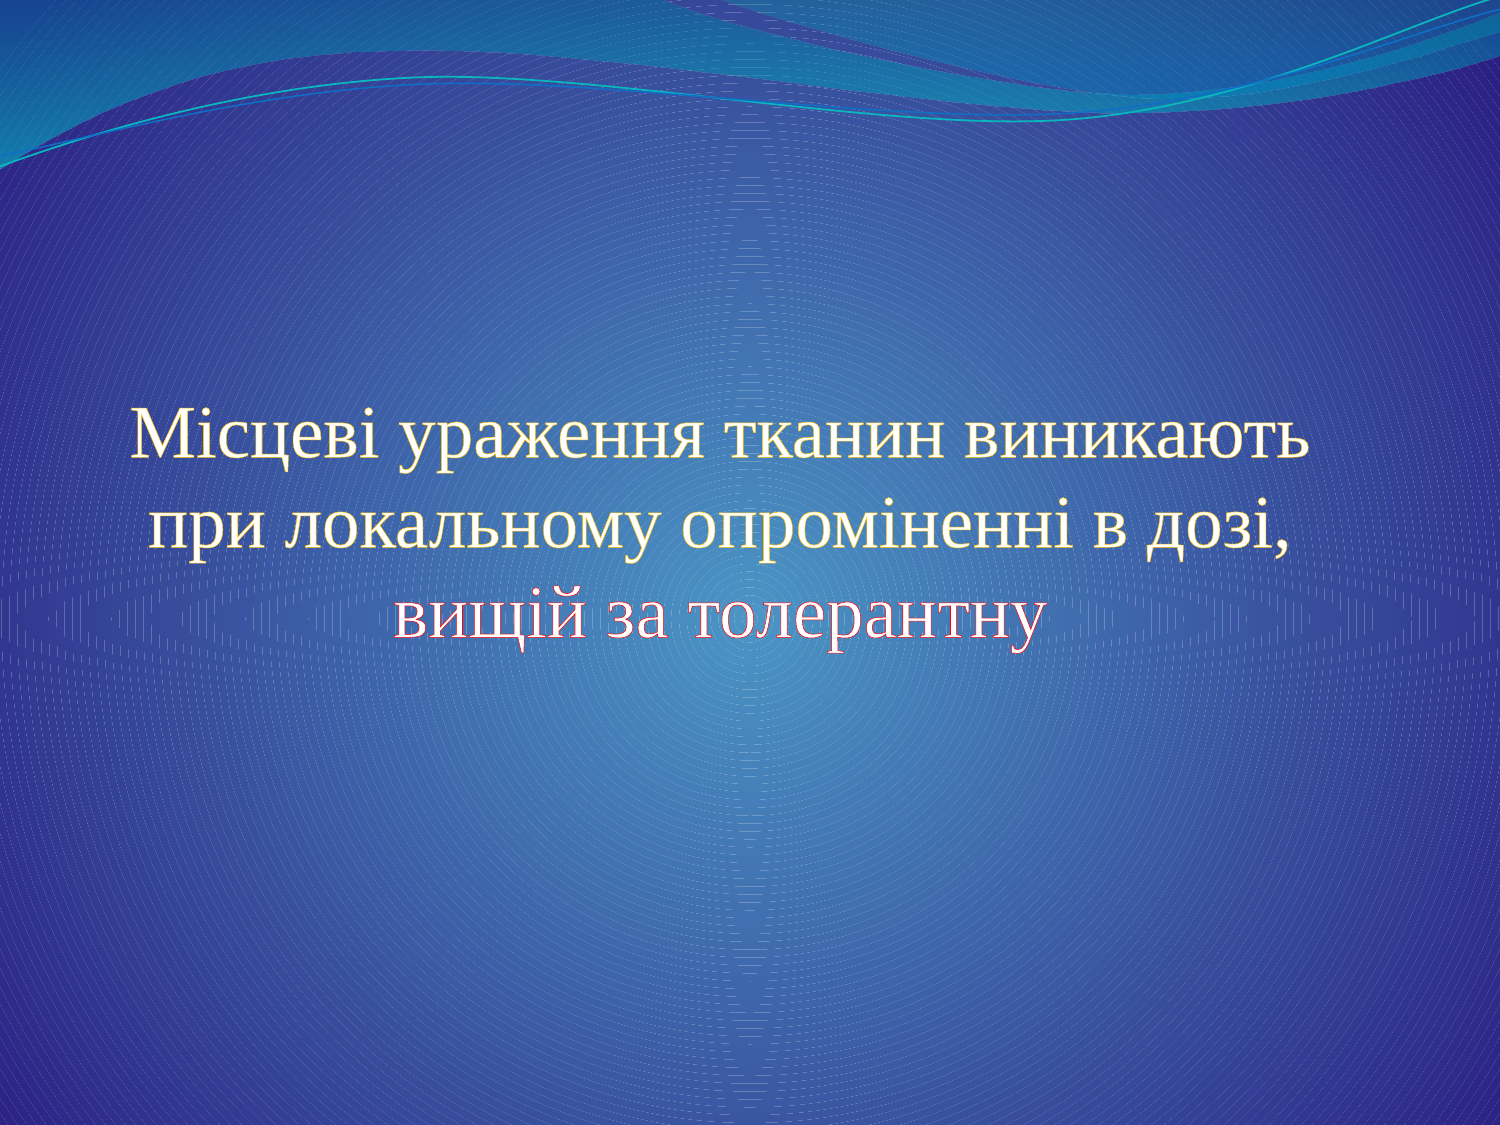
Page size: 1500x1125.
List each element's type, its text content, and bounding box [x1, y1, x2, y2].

text_box Місцеві ураження тканин виникають при локальному опроміненні в дозі, вищій за толерантну [105, 374, 1336, 660]
